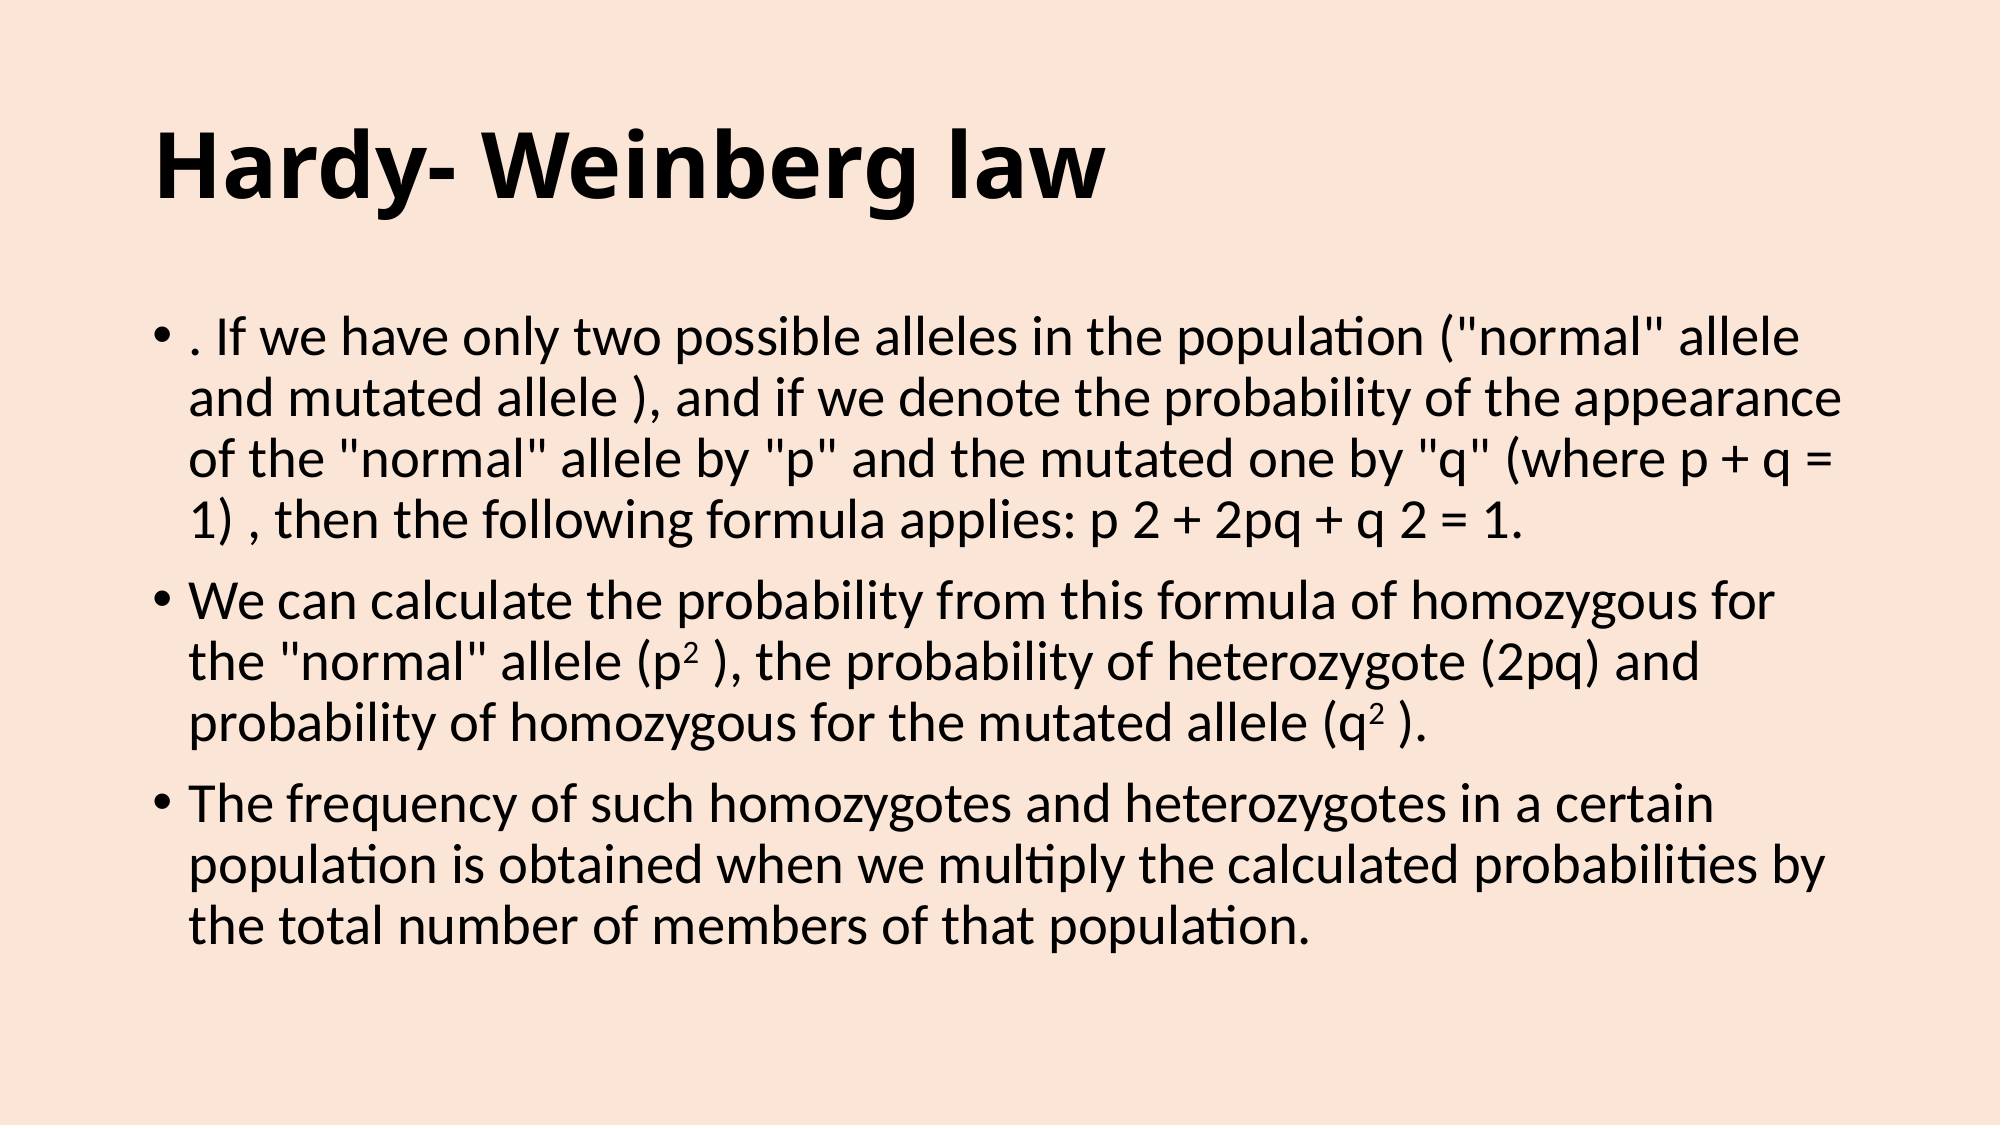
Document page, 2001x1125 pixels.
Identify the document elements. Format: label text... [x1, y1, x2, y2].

list . If we have only two possible alleles in the population ("normal" allele and mutated allele ), and if we denote the probability of the appearance of the "normal" allele by "p" and the mutated one by "q" (where p + q = 1) , then the following formula applies: p 2 + 2pq + q 2 = 1. We can calculate the probability from this formula of homozygous for the "normal" allele (p2 ), the probability of heterozygote (2pq) and probability of homozygous for the mutated allele (q2 ). The frequency of such homozygotes and heterozygotes in a certain population is obtained when we multiply the calculated probabilities by the total number of members of that population. [137, 299, 1863, 1014]
title Hardy- Weinberg law [137, 59, 1863, 278]
